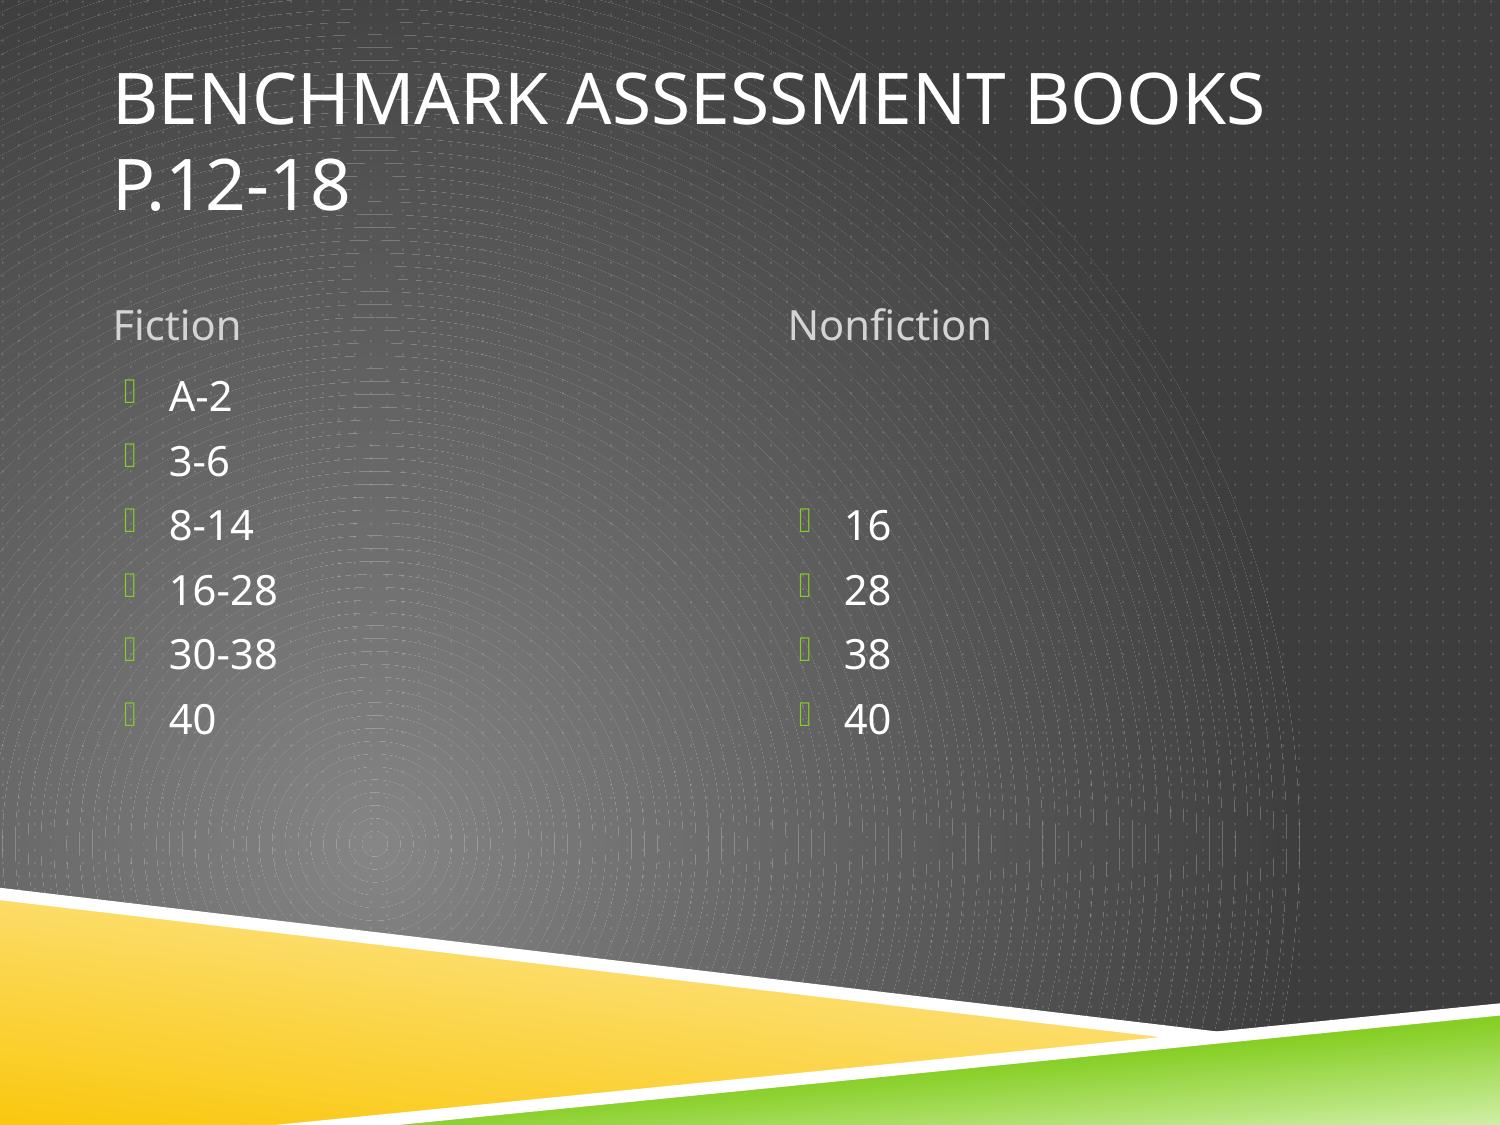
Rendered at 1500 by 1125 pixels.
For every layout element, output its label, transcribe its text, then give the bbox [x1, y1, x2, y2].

list A-2 3-6 8-14 16-28 30-38 40 [112, 362, 713, 888]
list Fiction [112, 251, 713, 357]
title Benchmark Assessment Books p.12-18 [112, 45, 1388, 233]
list 16 28 38 40 [787, 362, 1388, 888]
list Nonfiction [787, 251, 1388, 357]
